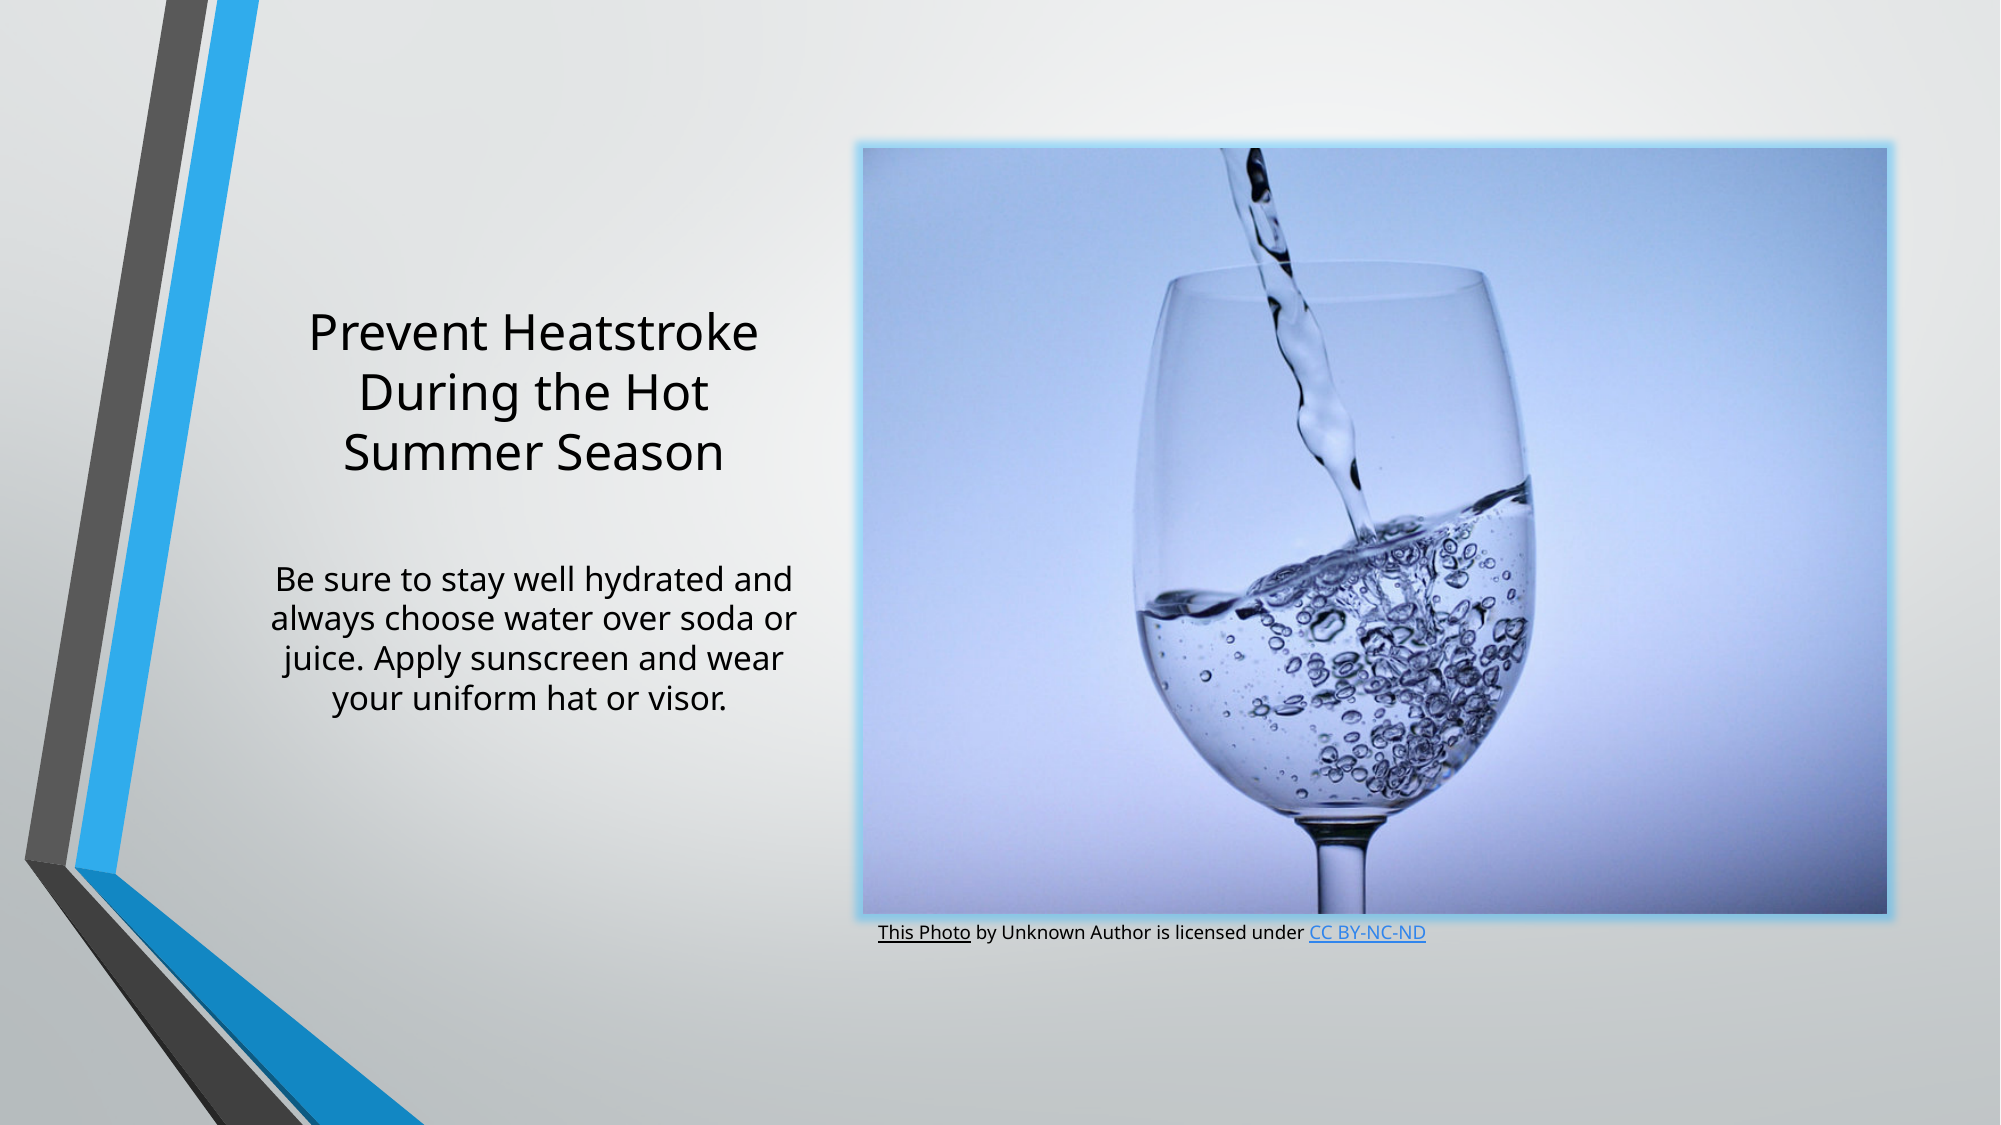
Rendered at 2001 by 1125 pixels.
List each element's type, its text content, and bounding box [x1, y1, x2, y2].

title Prevent Heatstroke During the Hot Summer Season [243, 262, 826, 487]
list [863, 148, 1888, 914]
list Be sure to stay well hydrated and always choose water over soda or juice. Apply sunscreen and wear your uniform hat or visor. [243, 487, 826, 788]
text_box This Photo by Unknown Author is licensed under CC BY-NC-ND [863, 914, 1887, 954]
